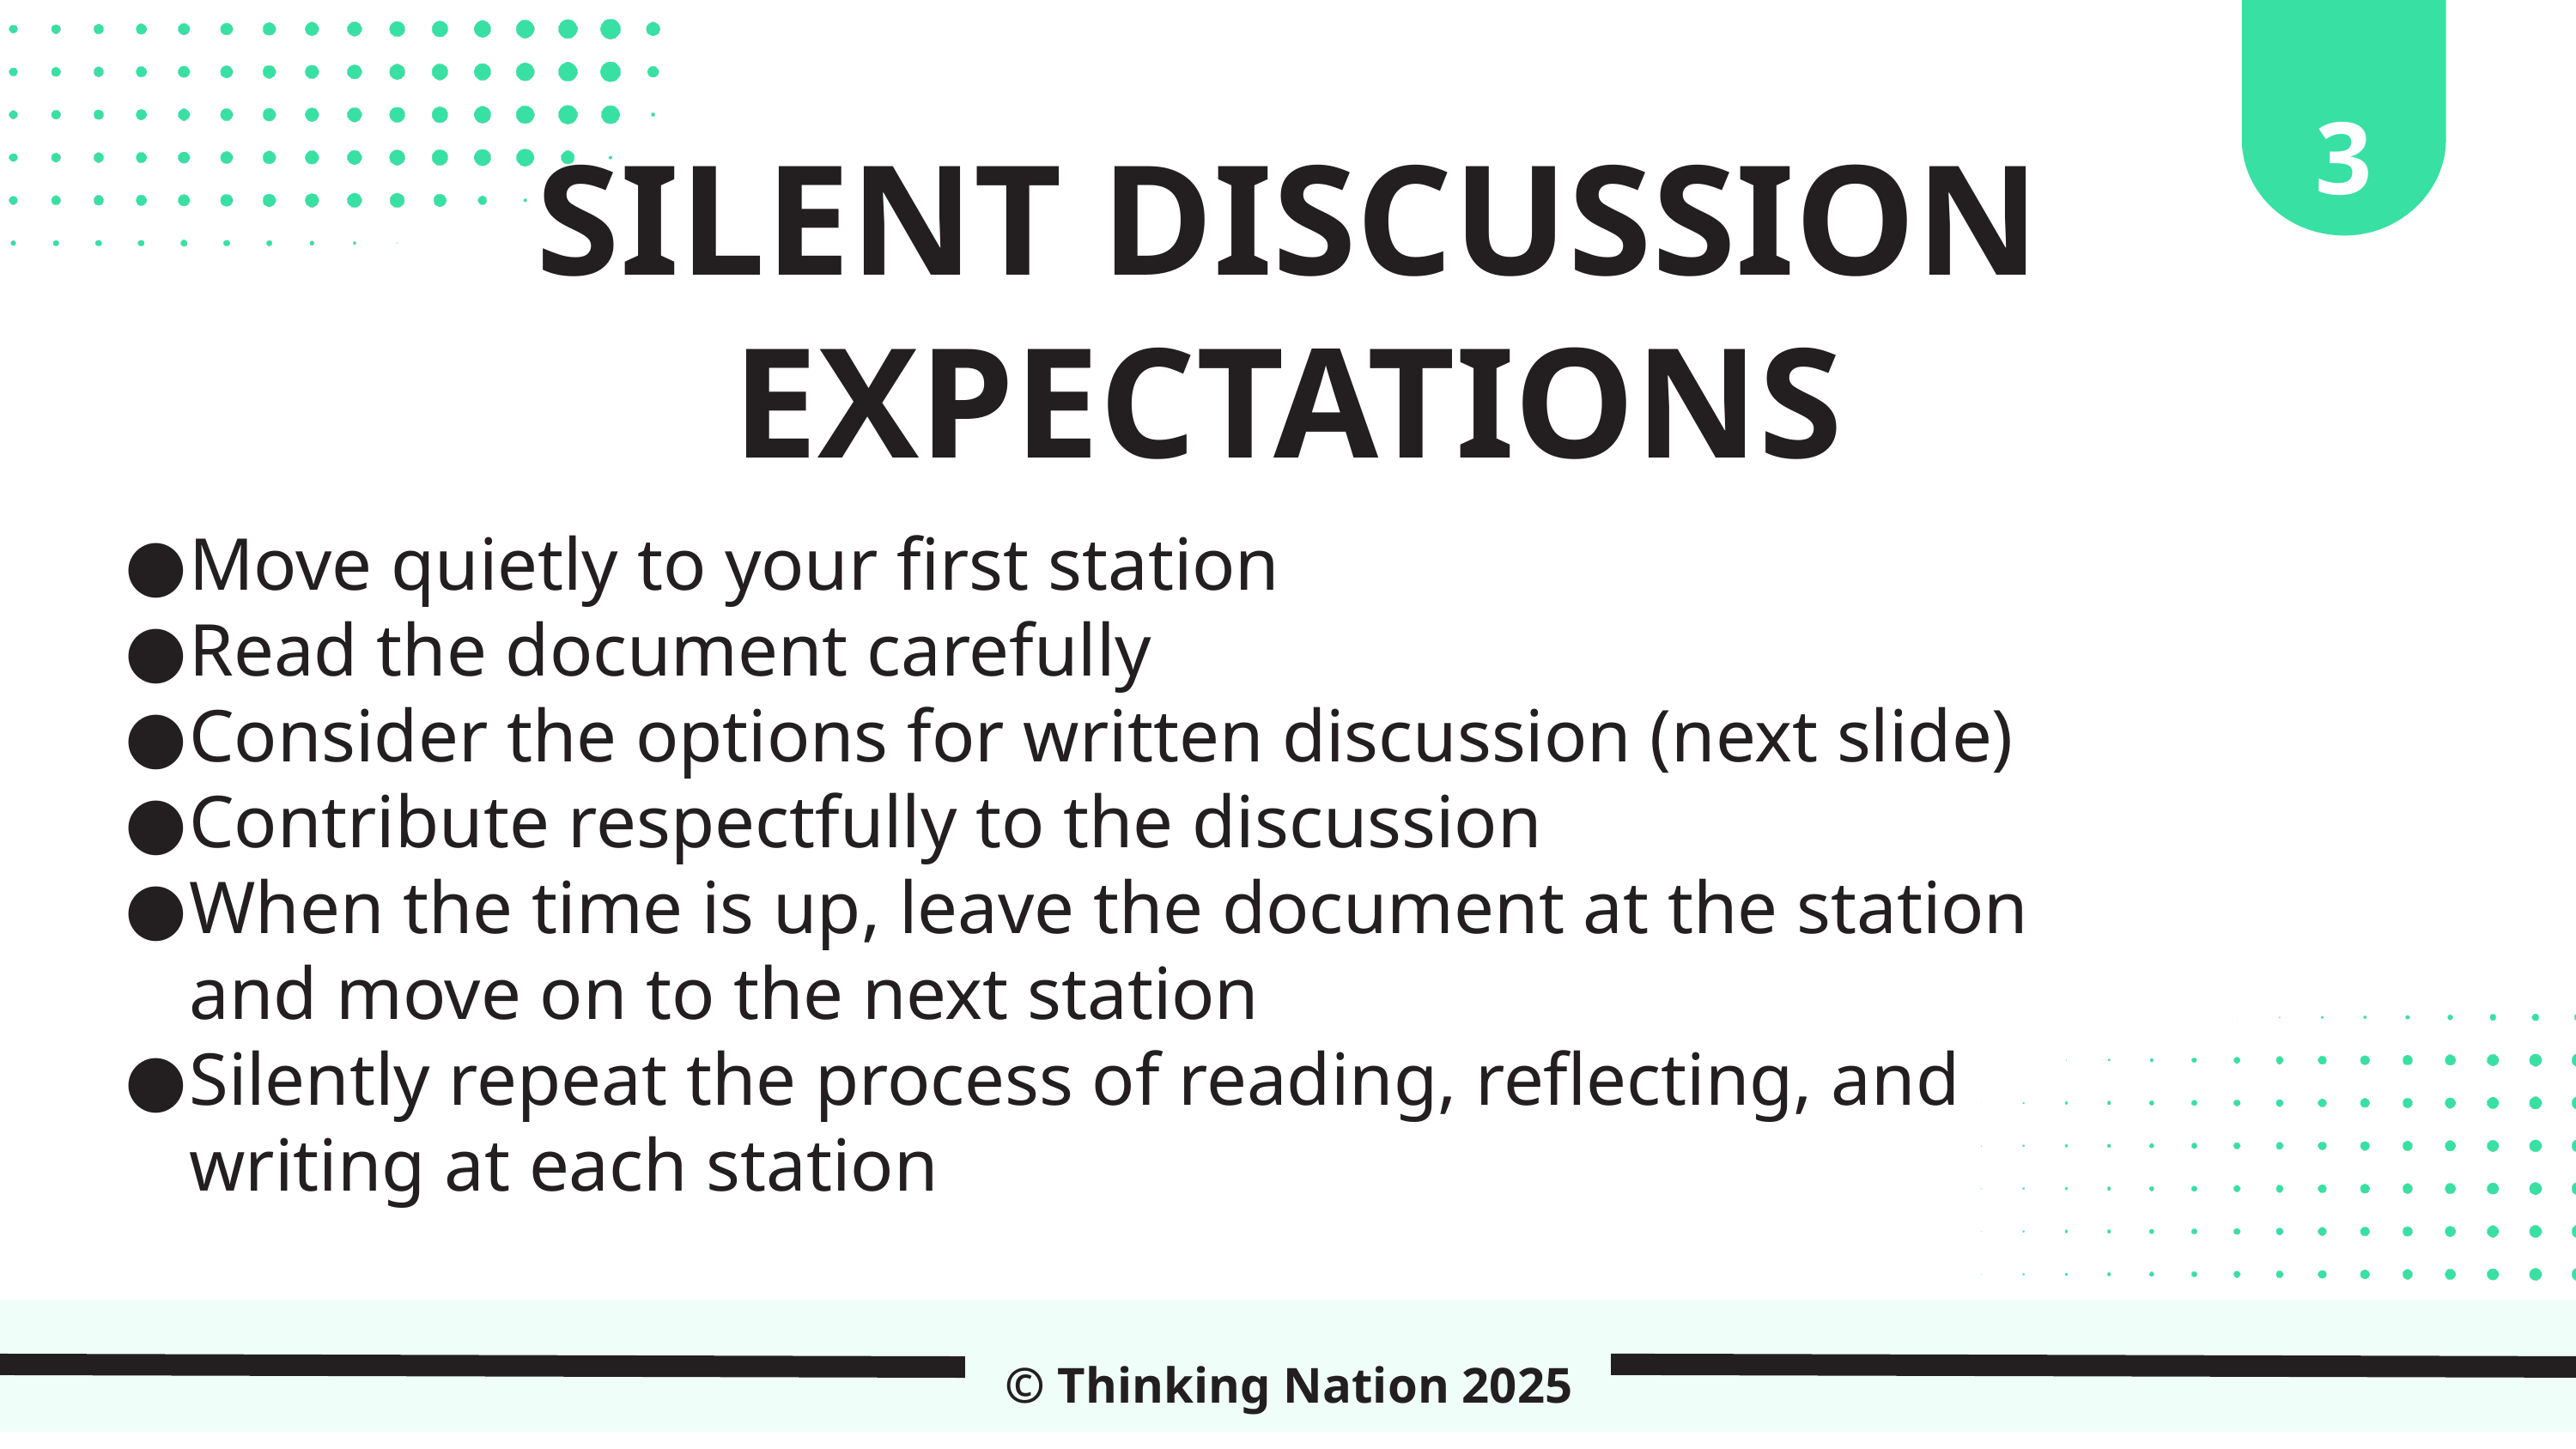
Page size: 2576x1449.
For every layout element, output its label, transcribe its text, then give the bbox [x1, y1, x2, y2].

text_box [0, 1299, 2576, 1433]
text_box Move quietly to your first station Read the document carefully Consider the options for written discussion (next slide) Contribute respectfully to the discussion When the time is up, leave the document at the station and move on to the next station Silently repeat the process of reading, reflecting, and writing at each station [125, 518, 2095, 1206]
text_box [1938, 1013, 2576, 1299]
text_box [0, 0, 660, 246]
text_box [2233, 0, 2455, 236]
text_box SILENT DISCUSSION EXPECTATIONS [359, 123, 2216, 488]
